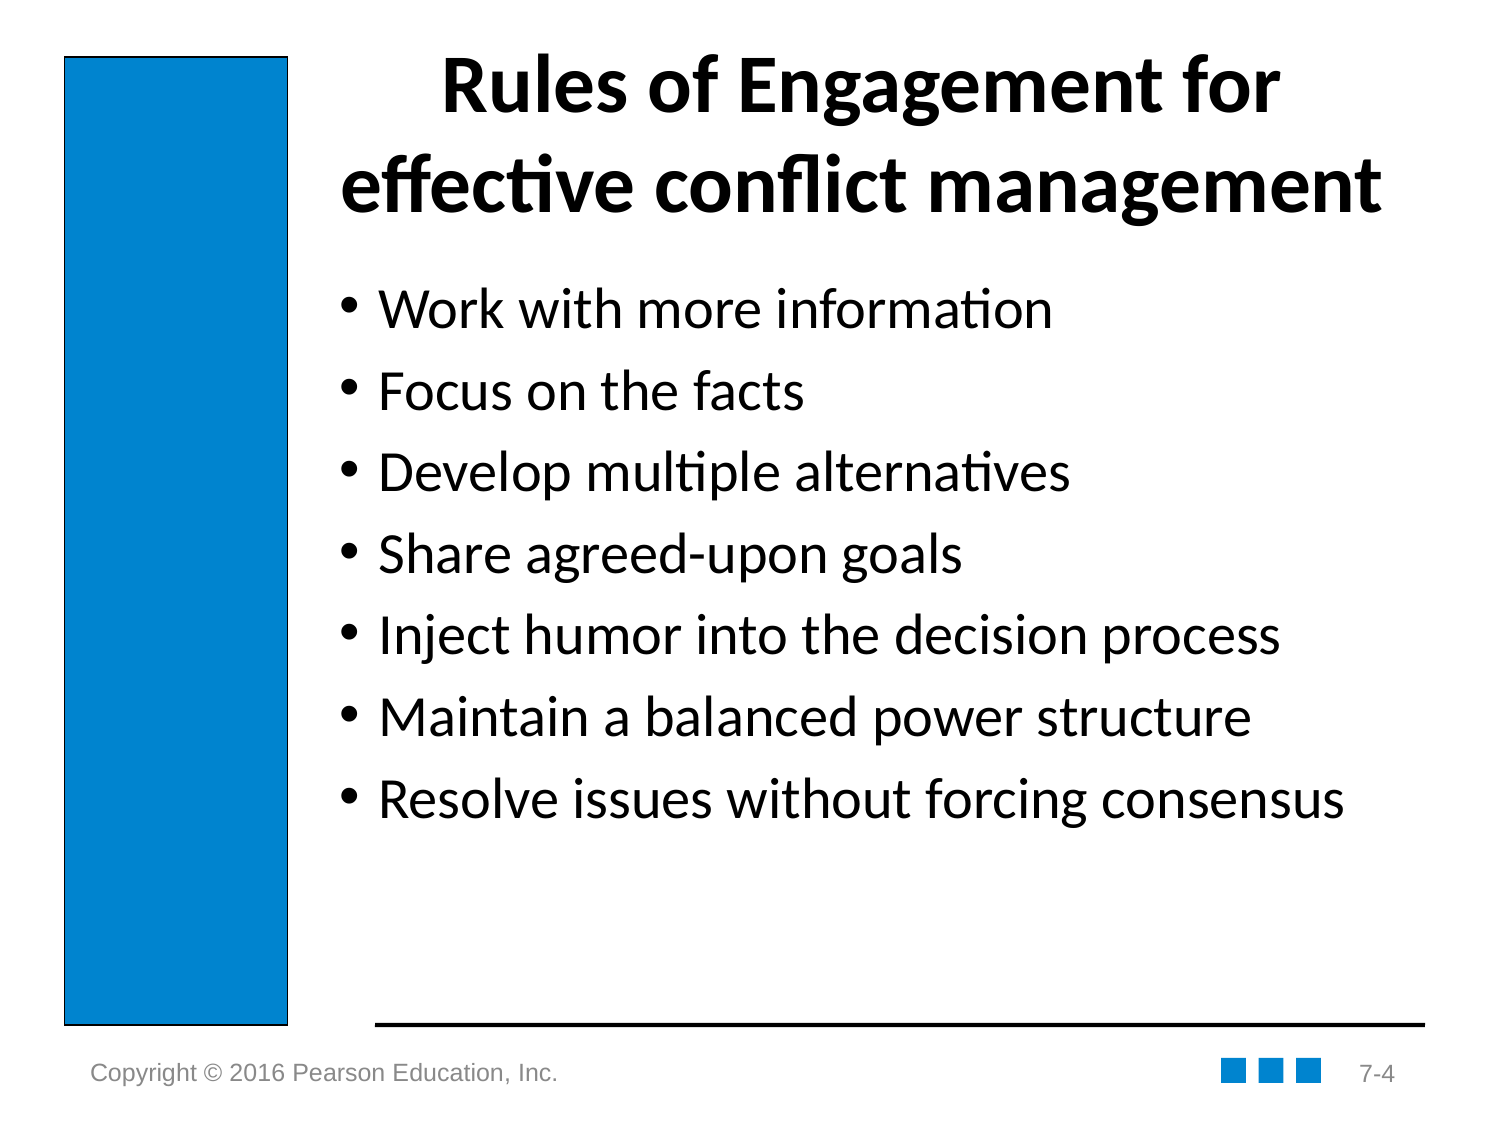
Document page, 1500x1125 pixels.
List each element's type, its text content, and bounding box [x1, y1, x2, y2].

text_box Copyright © 2016 Pearson Education, Inc. [75, 1055, 625, 1088]
title Rules of Engagement for effective conflict management [300, 50, 1425, 208]
text_box [1296, 1057, 1321, 1083]
text_box [1258, 1057, 1284, 1083]
text_box [64, 56, 288, 1025]
text_box 7-4 [1333, 1050, 1421, 1095]
text_box [1221, 1057, 1246, 1083]
list Work with more information Focus on the facts Develop multiple alternatives Share agreed-upon goals Inject humor into the decision process Maintain a balanced power structure Resolve issues without forcing consensus [324, 262, 1425, 1000]
